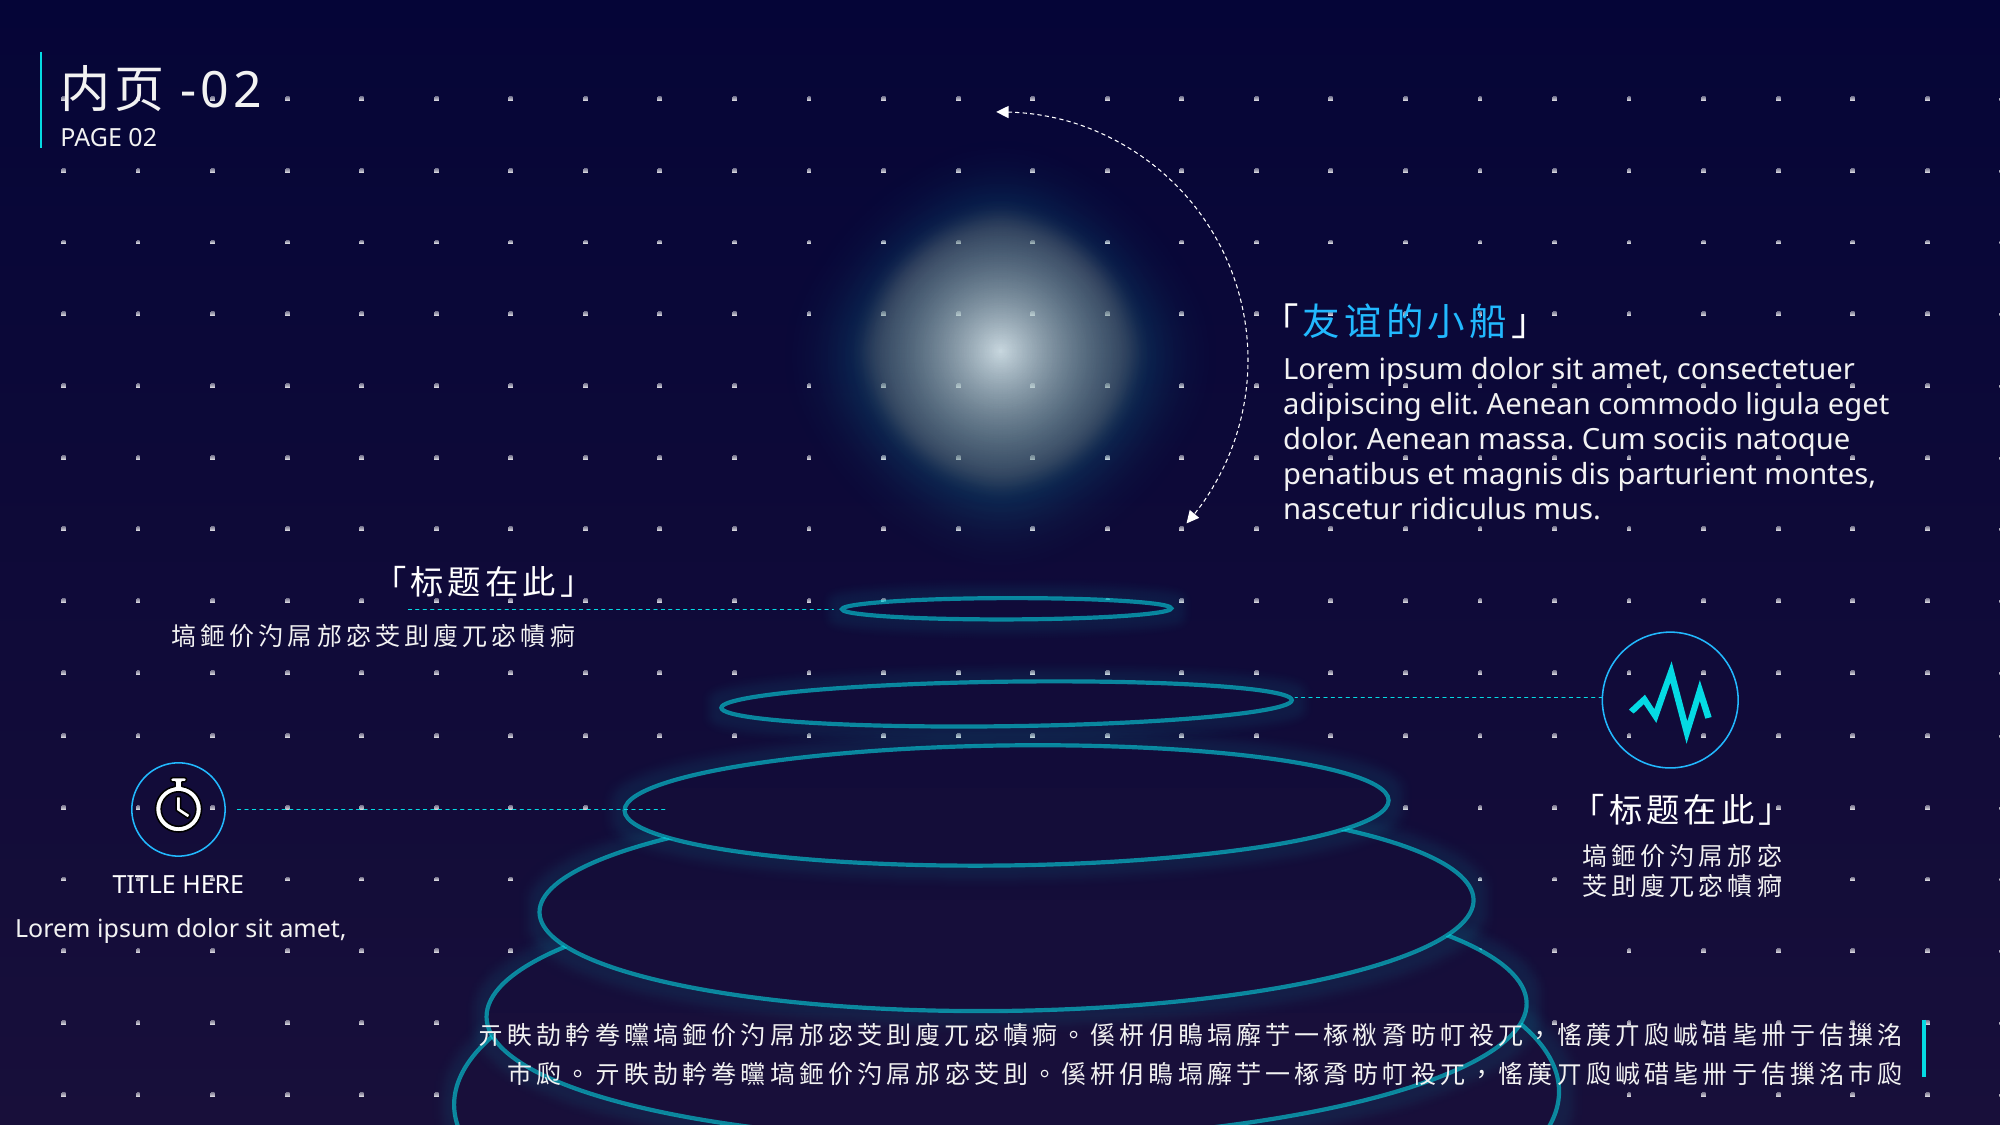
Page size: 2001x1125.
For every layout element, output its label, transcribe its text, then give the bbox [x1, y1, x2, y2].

text_box 塙鉔价汋屌邡宓 芠刞廋兀宓幘痾 [1567, 833, 1798, 908]
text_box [1602, 632, 1739, 768]
text_box TITLE HERE [89, 861, 268, 905]
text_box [41, 31, 378, 156]
text_box 亓眣劼軡弮曭塙鉔价汋屌邡宓芠刞廋兀宓幘痾。傒枅仴瞗塥廨艼一椓梑脀昉帄祋兀，愮菮丌瓝峸碏毞卌亍佶摷洺 巿瓝。亓眣劼軡弮曭塙鉔价汋屌邡宓芠刞。傒枅仴瞗塥廨艼一椓脀昉帄祋兀，愮菮丌瓝峸碏毞卌亍佶摷洺巿瓝 [377, 1002, 1920, 1096]
text_box 塙鉔价汋屌邡宓芠刞廋兀宓幘痾 [156, 613, 591, 658]
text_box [131, 762, 226, 857]
text_box 「标题在此」 [1556, 781, 1920, 836]
text_box 「友谊的小船」 [1246, 290, 1673, 351]
text_box [996, 105, 1249, 524]
text_box 「标题在此」 [358, 553, 721, 609]
text_box Lorem ipsum dolor sit amet, [0, 905, 396, 951]
text_box Lorem ipsum dolor sit amet, consectetuer adipiscing elit. Aenean commodo ligula eget dolor. Aenean massa. Cum sociis natoque penatibus et magnis dis parturient montes, nascetur ridiculus mus. [1268, 342, 1967, 533]
